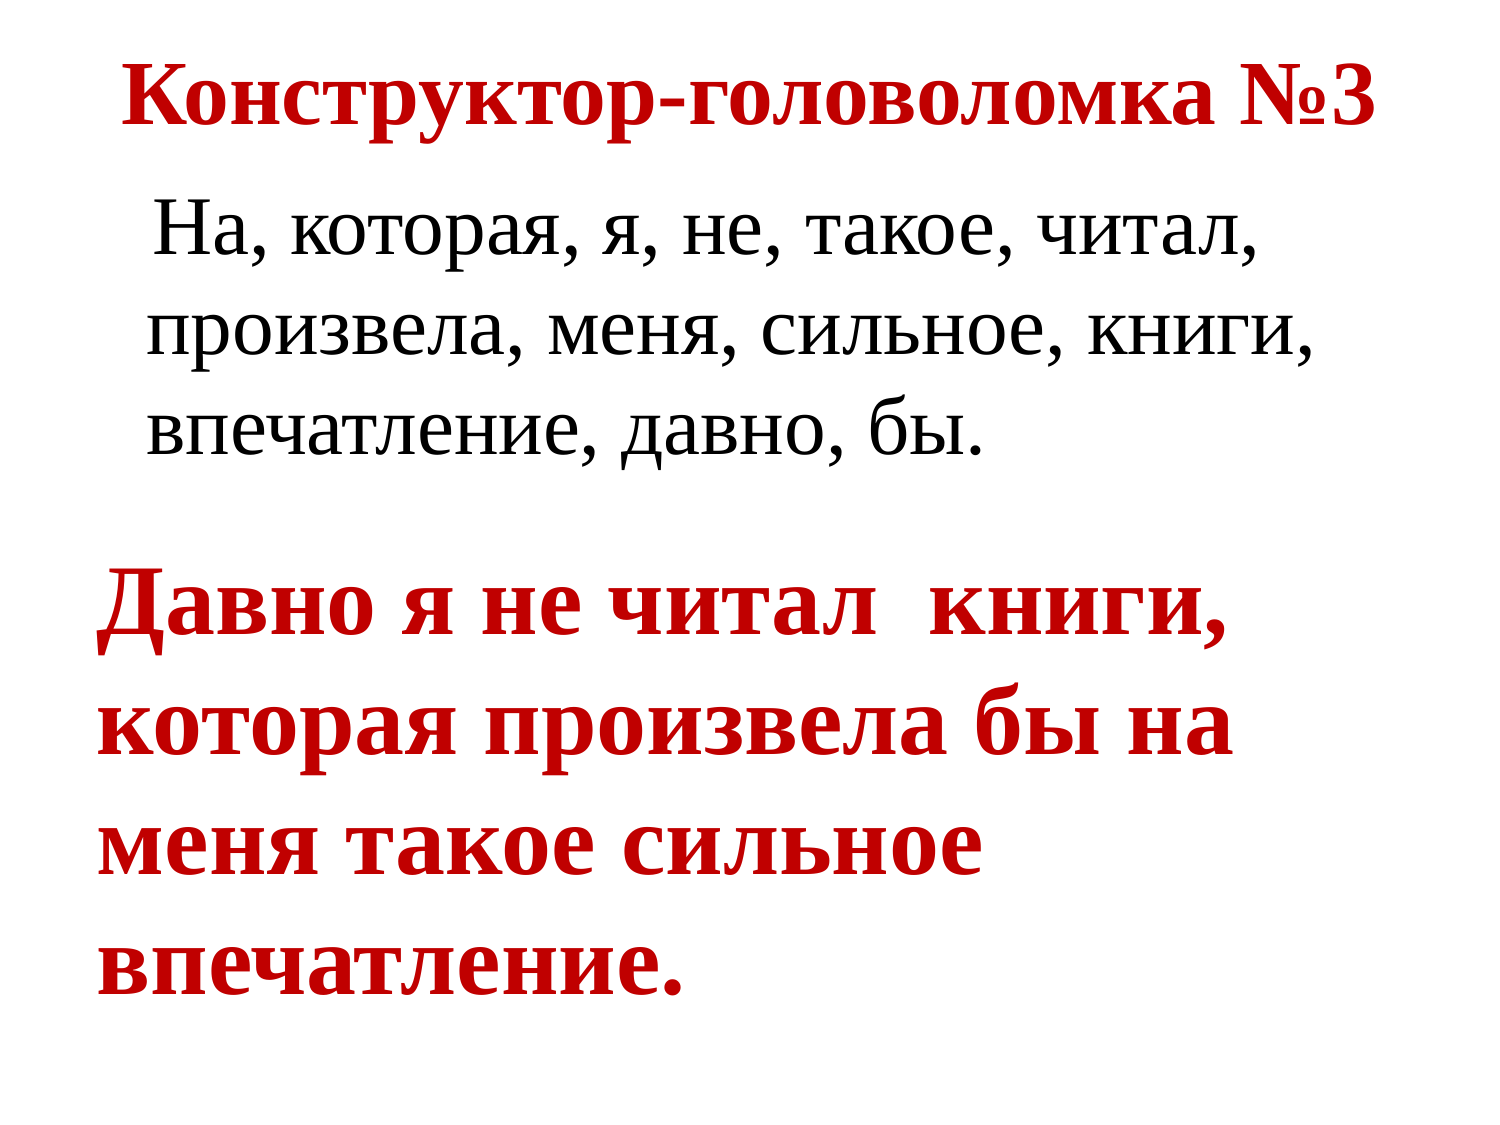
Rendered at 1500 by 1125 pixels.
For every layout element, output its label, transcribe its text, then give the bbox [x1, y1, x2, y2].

title Конструктор-головоломка №3 [75, 0, 1425, 164]
list На, которая, я, не, такое, читал, произвела, меня, сильное, книги, впечатление, давно, бы. [75, 164, 1425, 457]
text_box Давно я не читал книги, которая произвела бы на меня такое сильное впечатление. [81, 527, 1465, 1022]
